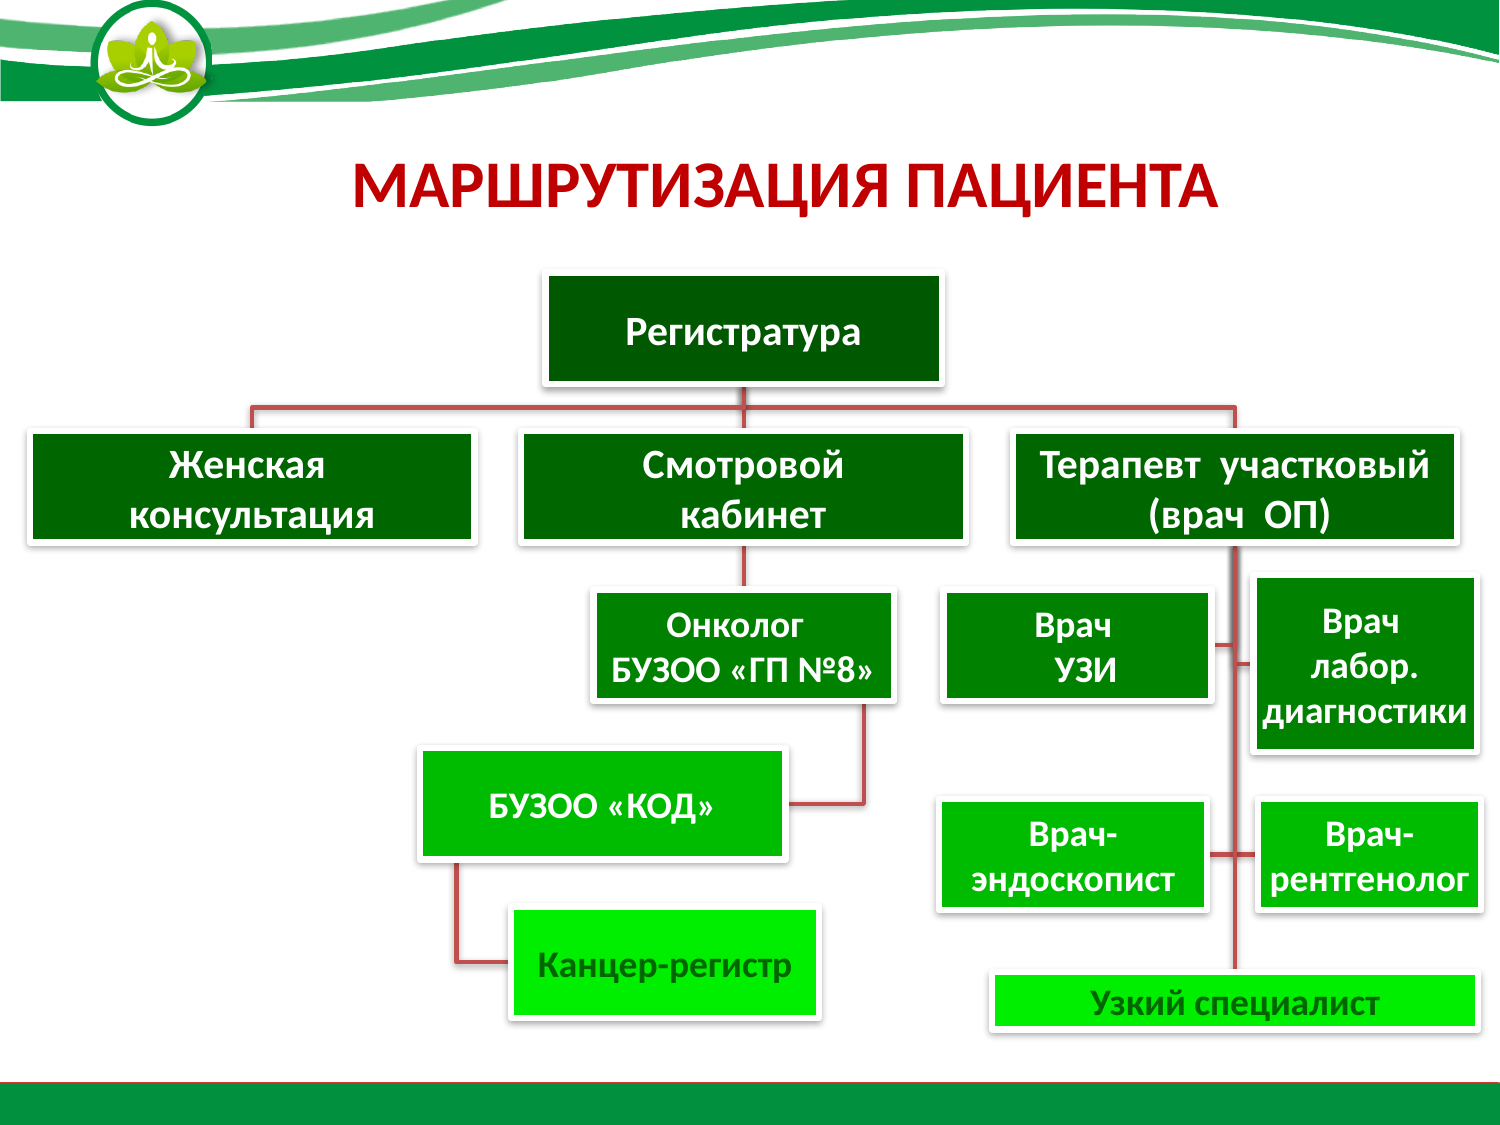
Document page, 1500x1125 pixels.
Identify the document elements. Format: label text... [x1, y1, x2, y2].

text_box МАРШРУТИЗАЦИЯ ПАЦИЕНТА [100, 138, 1471, 229]
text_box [0, 0, 1500, 129]
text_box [29, 255, 1483, 1047]
picture [0, 1081, 1500, 1125]
